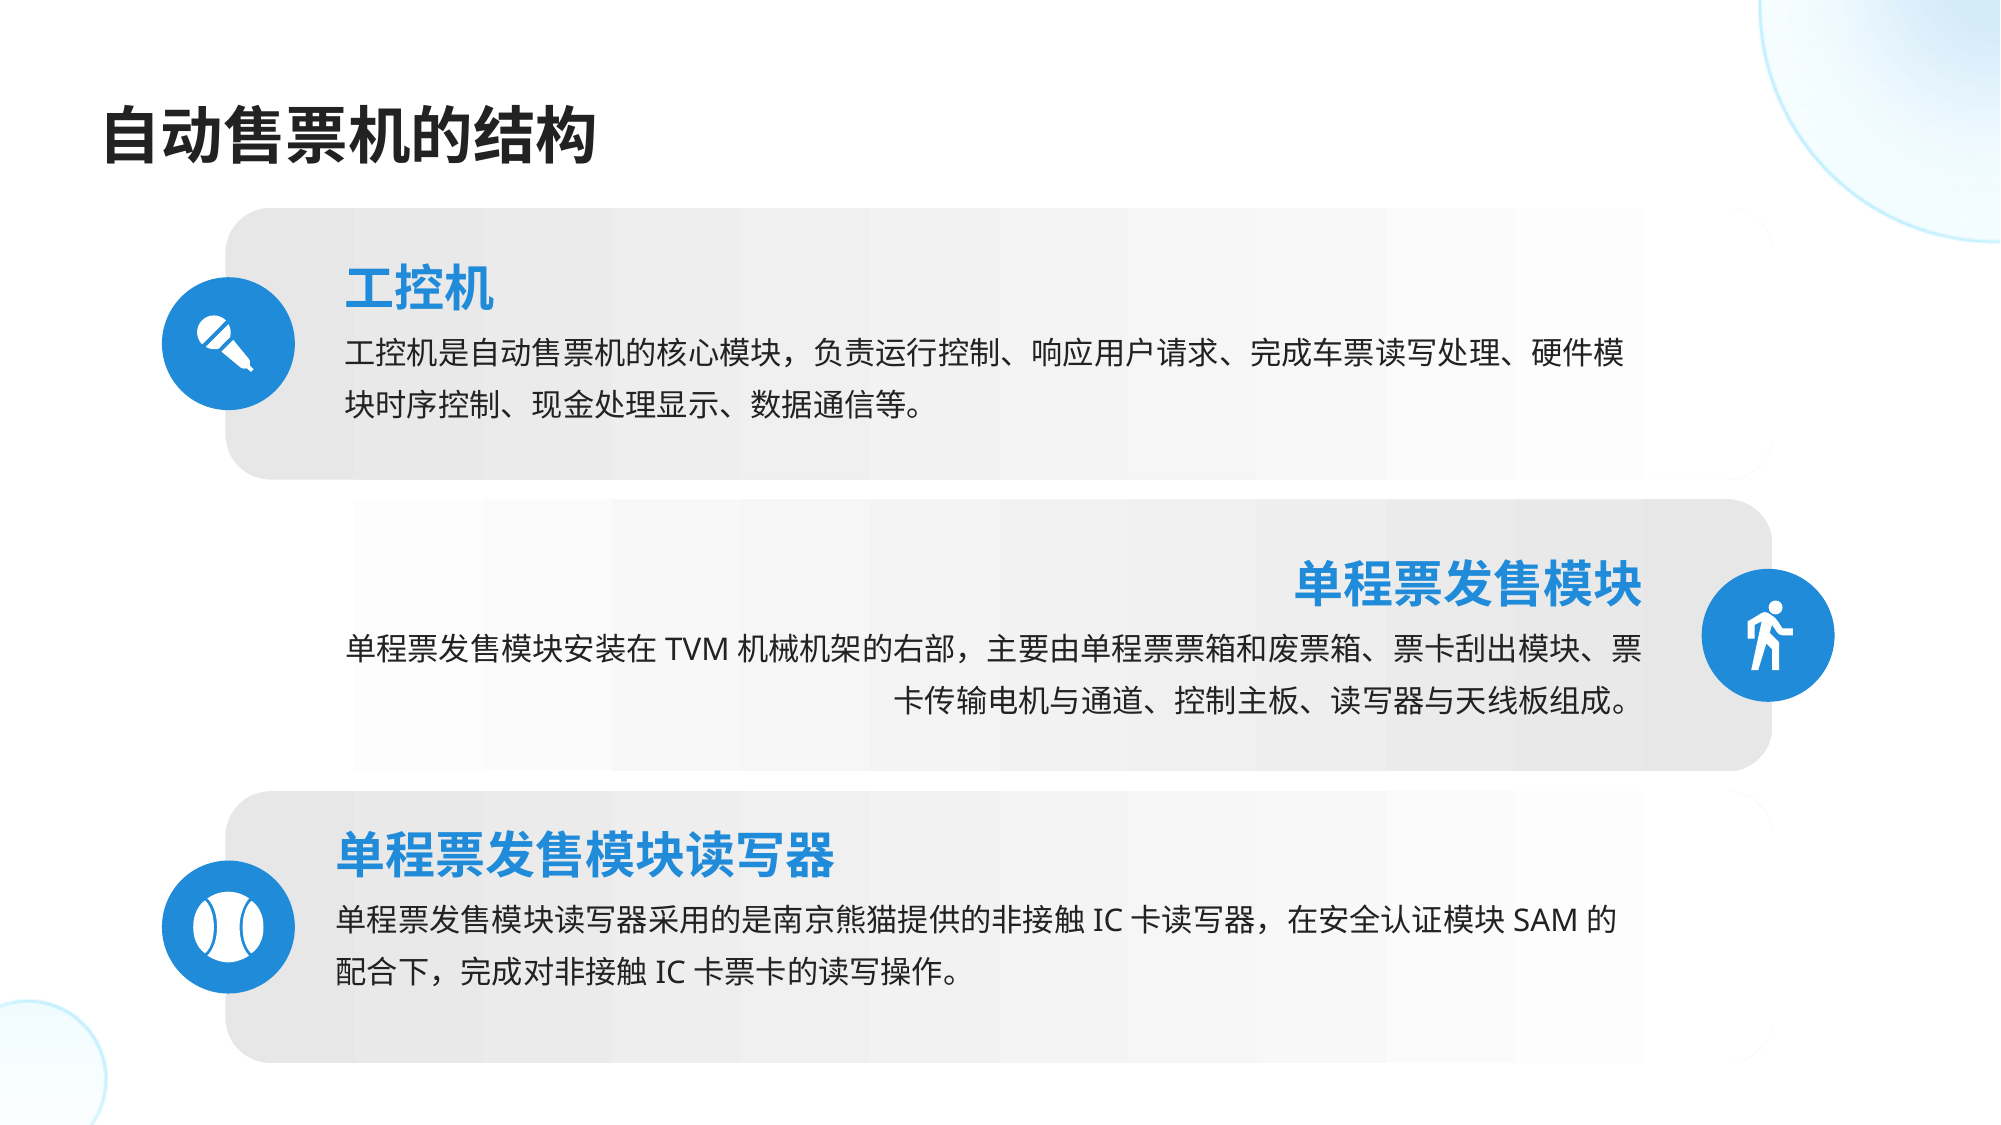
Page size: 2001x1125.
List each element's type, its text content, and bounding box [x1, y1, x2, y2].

text_box [161, 277, 295, 411]
text_box [1747, 600, 1793, 671]
text_box [207, 891, 250, 963]
text_box 工控机 [325, 233, 1672, 308]
text_box 单程票发售模块 [316, 529, 1663, 604]
text_box [225, 499, 1773, 772]
text_box [161, 860, 295, 994]
text_box 自动售票机的结构 [78, 43, 1922, 194]
text_box 单程票发售模块读写器采用的是南京熊猫提供的非接触IC卡读写器，在安全认证模块SAM的配合下，完成对非接触IC卡票卡的读写操作。 [316, 876, 1663, 1005]
text_box 单程票发售模块安装在TVM机械机架的右部，主要由单程票票箱和废票箱、票卡刮出模块、票卡传输电机与通道、控制主板、读写器与天线板组成。 [316, 604, 1663, 734]
text_box 单程票发售模块读写器 [316, 800, 1663, 876]
text_box [242, 900, 264, 954]
text_box [1701, 568, 1835, 702]
text_box [197, 315, 227, 345]
text_box [205, 324, 231, 350]
text_box [225, 207, 1773, 480]
picture [0, 0, 2001, 1125]
text_box [193, 900, 214, 954]
text_box [225, 791, 1773, 1063]
text_box 工控机是自动售票机的核心模块，负责运行控制、响应用户请求、完成车票读写处理、硬件模块时序控制、现金处理显示、数据通信等。 [325, 308, 1672, 437]
text_box [221, 339, 254, 372]
